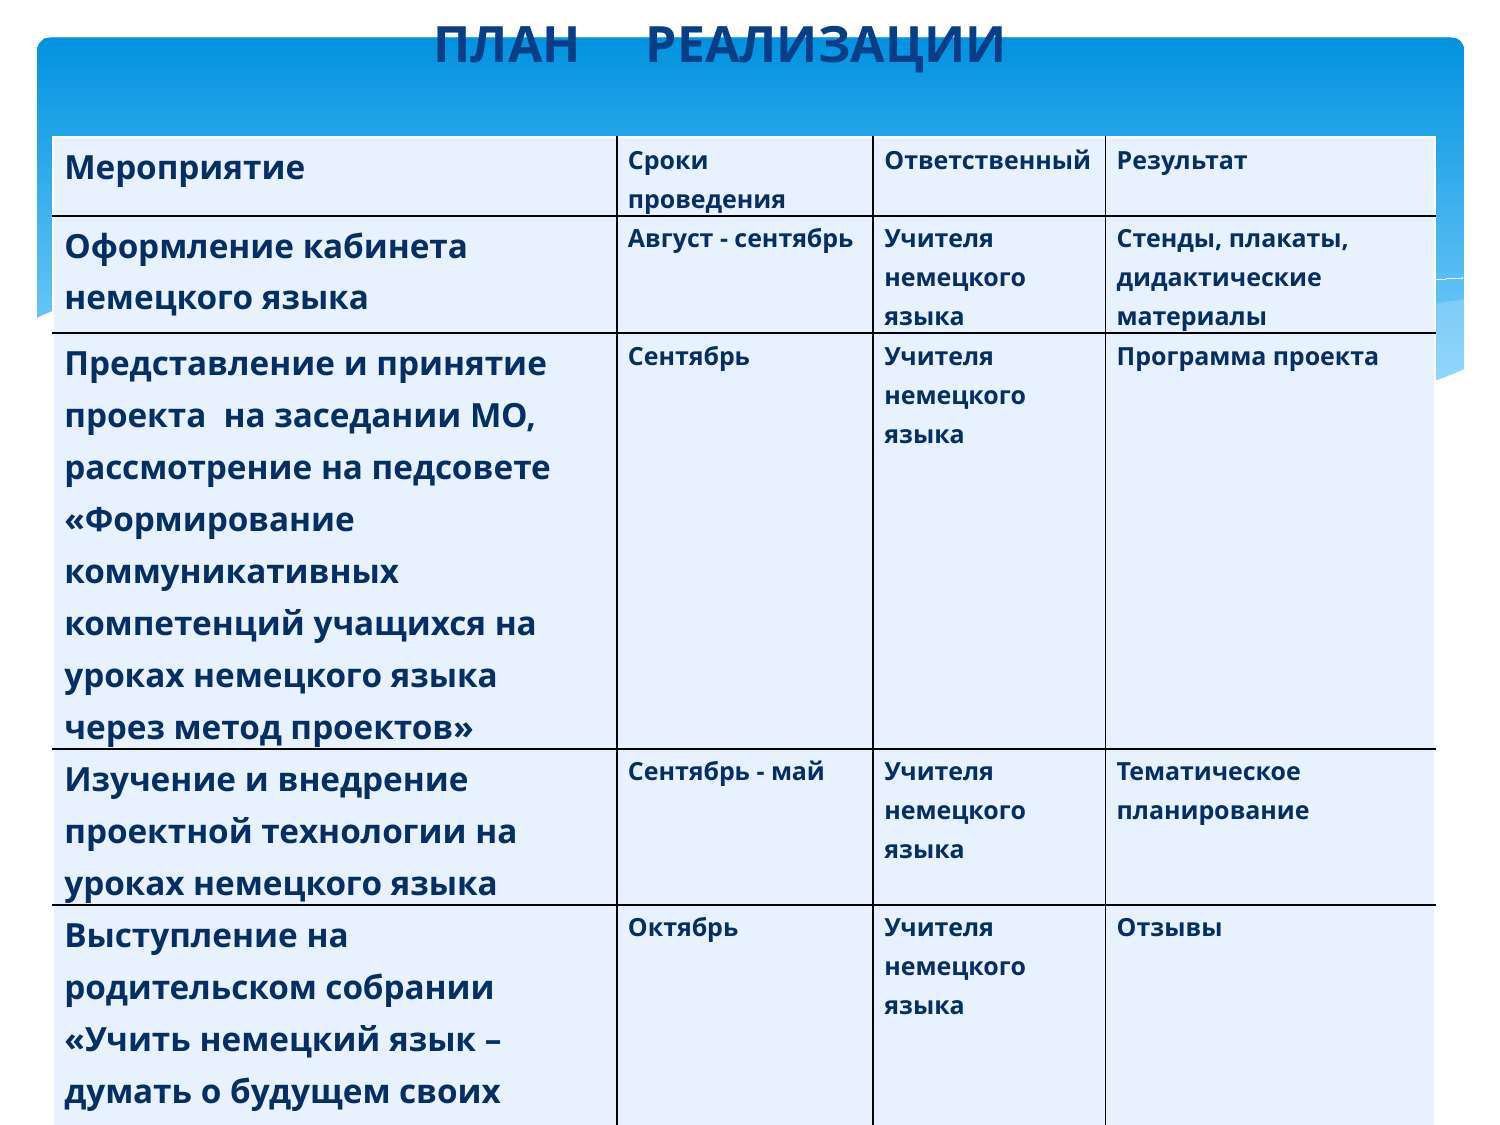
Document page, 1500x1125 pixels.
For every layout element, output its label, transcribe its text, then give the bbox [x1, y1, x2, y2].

table_cell Сентябрь [618, 334, 872, 748]
table_header Сроки проведения [618, 138, 872, 215]
table_cell Представление и принятие проекта на заседании МО, рассмотрение на педсовете «Формирование коммуникативных компетенций учащихся на уроках немецкого языка через метод проектов» [54, 334, 616, 748]
table_cell Учителя немецкого языка [874, 906, 1105, 1125]
table_cell Стенды, плакаты, дидактические материалы [1106, 217, 1434, 332]
table_header Мероприятие [54, 138, 616, 215]
table_cell Отзывы [1106, 906, 1434, 1125]
table_cell Изучение и внедрение проектной технологии на уроках немецкого языка [54, 750, 616, 904]
table_cell Учителя немецкого языка [874, 750, 1105, 904]
text_box ПЛАН РЕАЛИЗАЦИИ [218, 5, 1223, 81]
table_cell Выступление на родительском собрании «Учить немецкий язык – думать о будущем своих детей» [54, 906, 616, 1125]
table_header Результат [1106, 138, 1434, 215]
table_cell Оформление кабинета немецкого языка [54, 217, 616, 332]
table_header Ответственный [874, 138, 1105, 215]
table_cell Октябрь [618, 906, 872, 1125]
table_cell Учителя немецкого языка [874, 217, 1105, 332]
table_cell Сентябрь - май [618, 750, 872, 904]
table_cell Август - сентябрь [618, 217, 872, 332]
table_cell Тематическое планирование [1106, 750, 1434, 904]
table_cell Учителя немецкого языка [874, 334, 1105, 748]
table_cell Программа проекта [1106, 334, 1434, 748]
